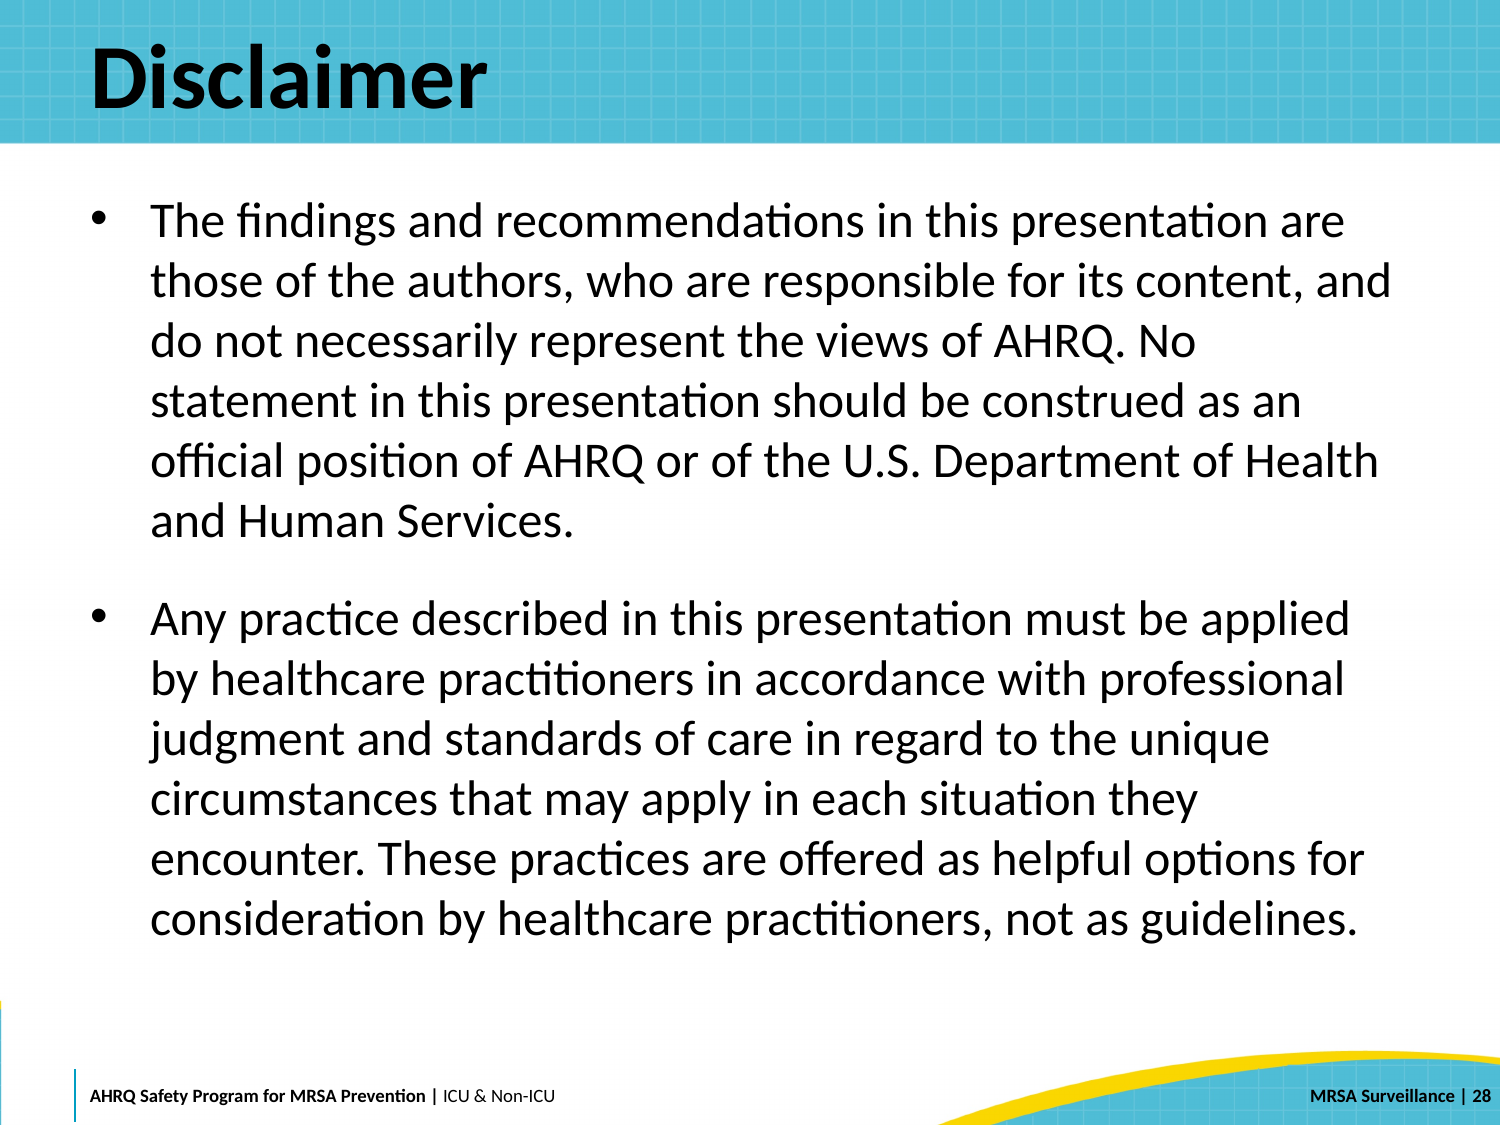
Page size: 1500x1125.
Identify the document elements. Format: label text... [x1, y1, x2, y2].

list The findings and recommendations in this presentation are those of the authors, who are responsible for its content, and do not necessarily represent the views of AHRQ. No statement in this presentation should be construed as an official position of AHRQ or of the U.S. Department of Health and Human Services. Any practice described in this presentation must be applied by healthcare practitioners in accordance with professional judgment and standards of care in regard to the unique circumstances that may apply in each situation they encounter. These practices are offered as helpful options for consideration by healthcare practitioners, not as guidelines. [75, 179, 1425, 1035]
slide_number | 28 [1455, 1065, 1500, 1125]
picture [0, 0, 1500, 1125]
title Disclaimer [75, 0, 1425, 150]
